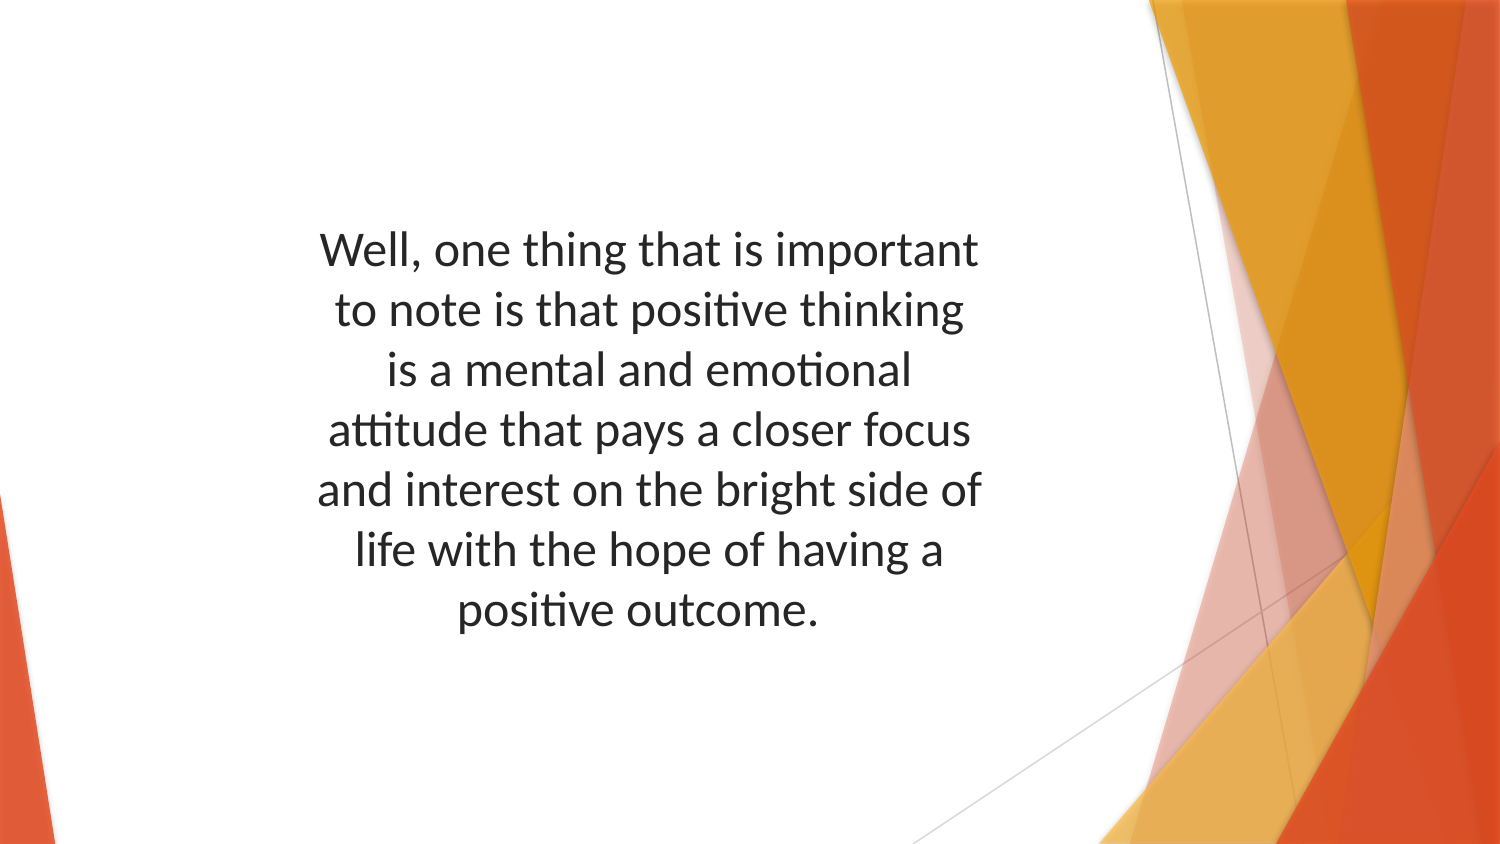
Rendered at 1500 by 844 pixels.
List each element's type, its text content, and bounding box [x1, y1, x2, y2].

list Well, one thing that is important to note is that positive thinking is a mental and emotional attitude that pays a closer focus and interest on the bright side of life with the hope of having a positive outcome. [301, 209, 998, 682]
